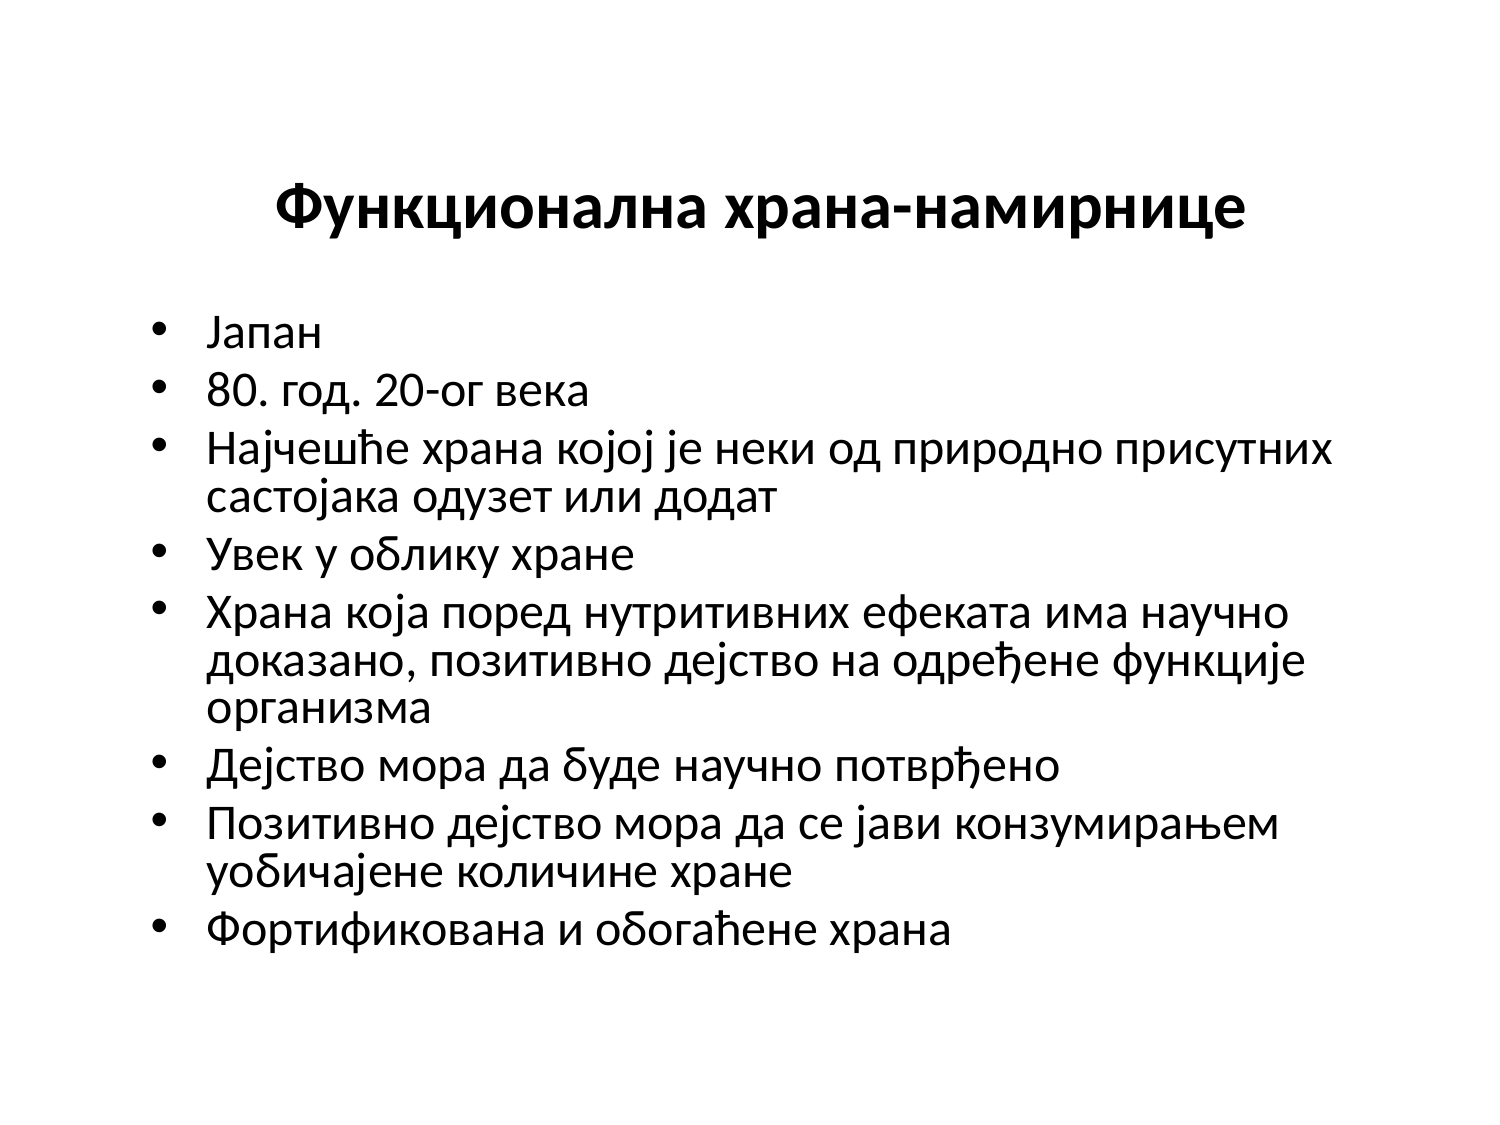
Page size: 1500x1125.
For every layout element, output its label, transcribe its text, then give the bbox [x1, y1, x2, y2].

list Јапан 80. год. 20-ог века Најчешће храна којој је неки од природно присутних састојака одузет или додат Увек у облику хране Храна која поред нутритивних ефеката има научно доказано, позитивно дејство на одређене функције организма Дејство мора да буде научно потврђено Позитивно дејство мора да се јави конзумирањем уобичајене количине хране Фортификована и обогаћене храна [135, 302, 1411, 978]
title Функционална храна-намирнице [170, 136, 1353, 267]
